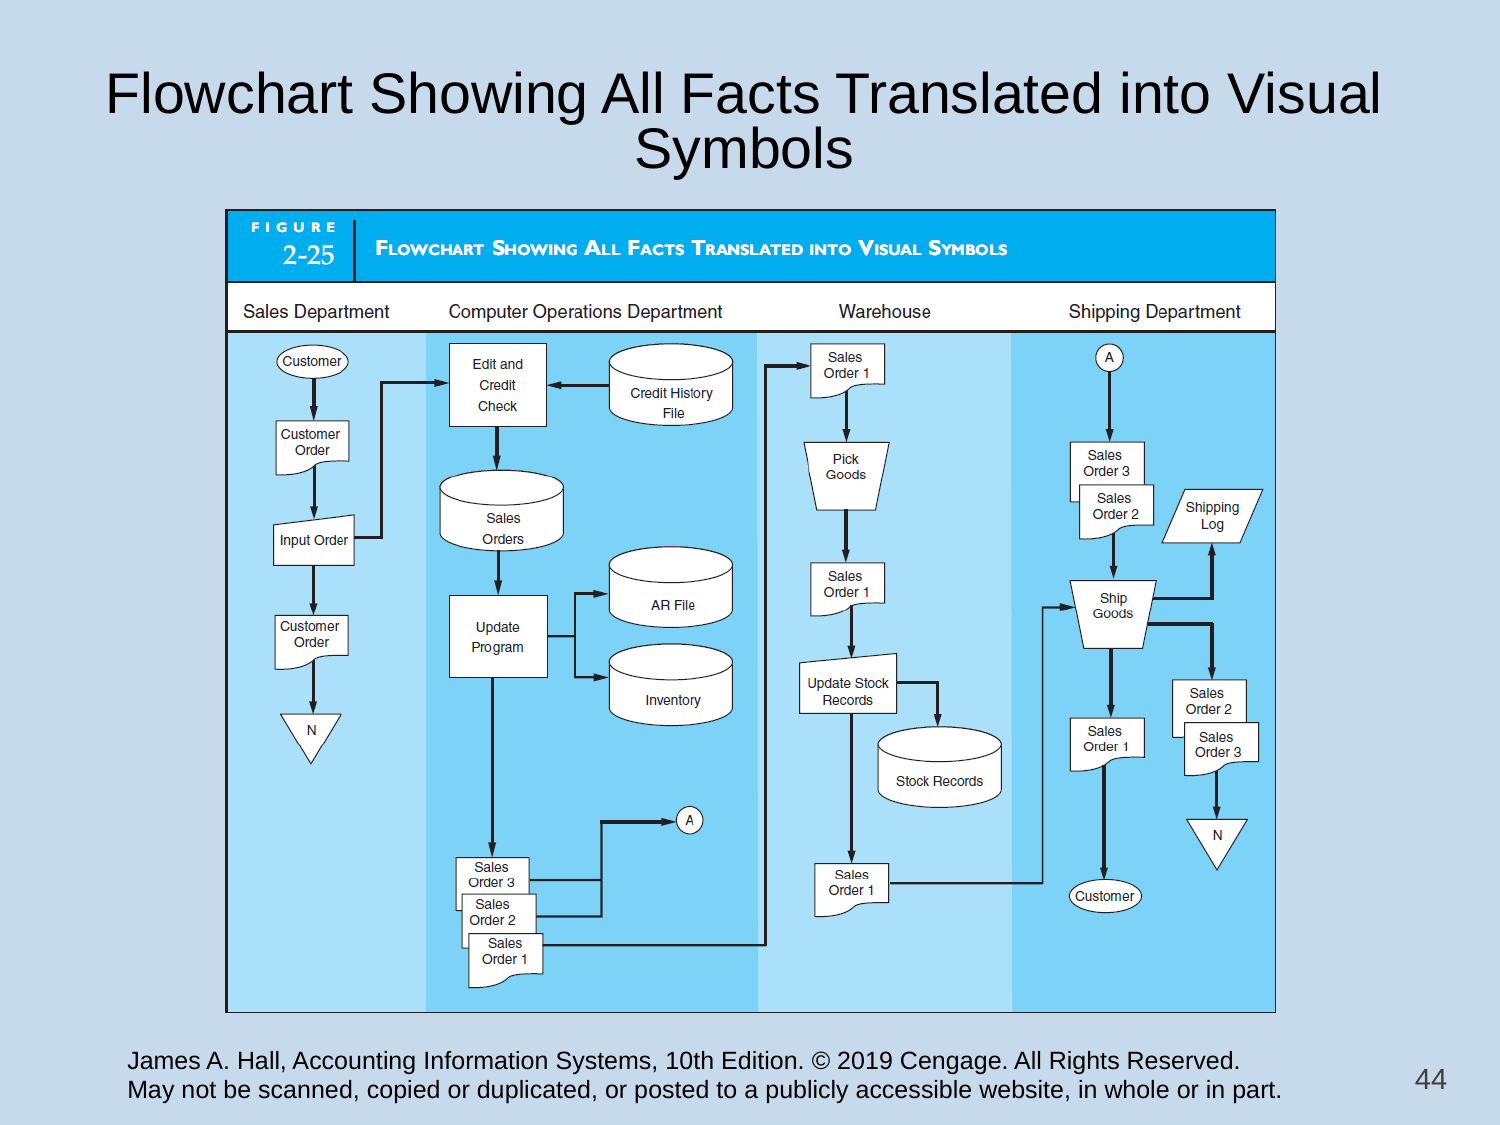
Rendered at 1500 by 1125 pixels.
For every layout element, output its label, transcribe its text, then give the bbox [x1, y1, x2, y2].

slide_number 44 [1400, 1052, 1488, 1113]
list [224, 209, 1276, 1013]
title Flowchart Showing All Facts Translated into Visual Symbols [69, 62, 1420, 188]
